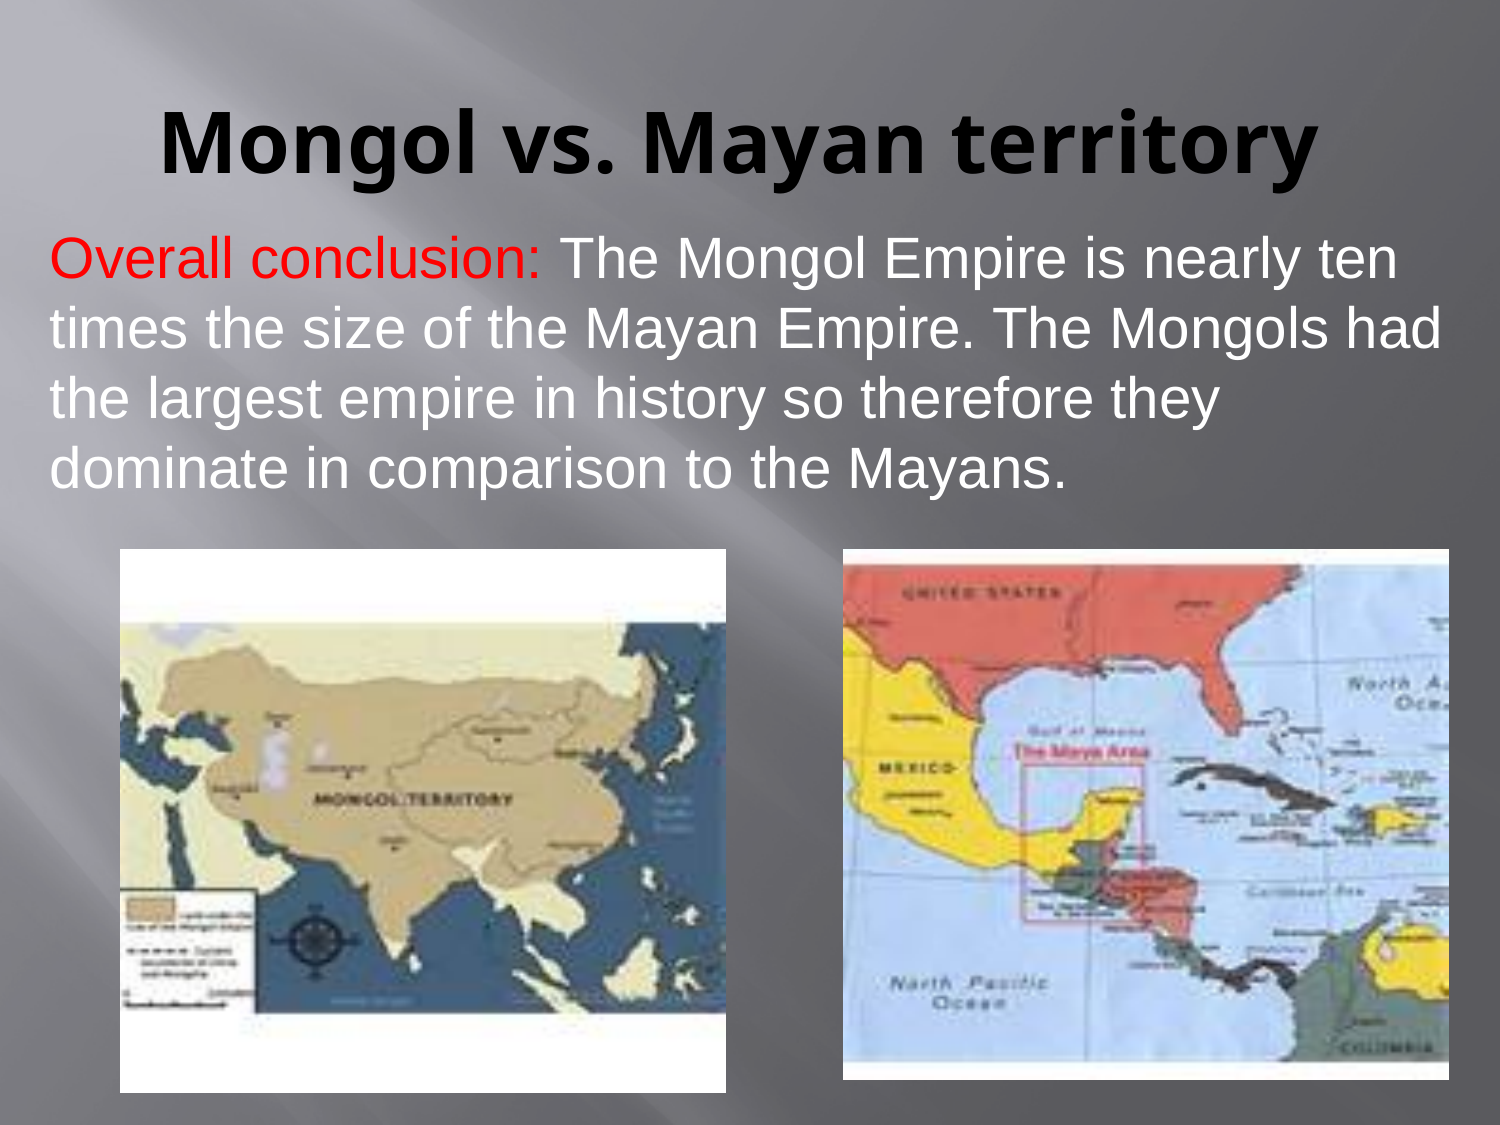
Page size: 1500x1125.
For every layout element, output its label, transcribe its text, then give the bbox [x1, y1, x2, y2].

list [842, 549, 1449, 1081]
text_box Overall conclusion: The Mongol Empire is nearly ten times the size of the Mayan Empire. The Mongols had the largest empire in history so therefore they dominate in comparison to the Mayans. [12, 213, 1475, 508]
title Mongol vs. Mayan territory [75, 45, 1425, 213]
picture [120, 549, 726, 1094]
